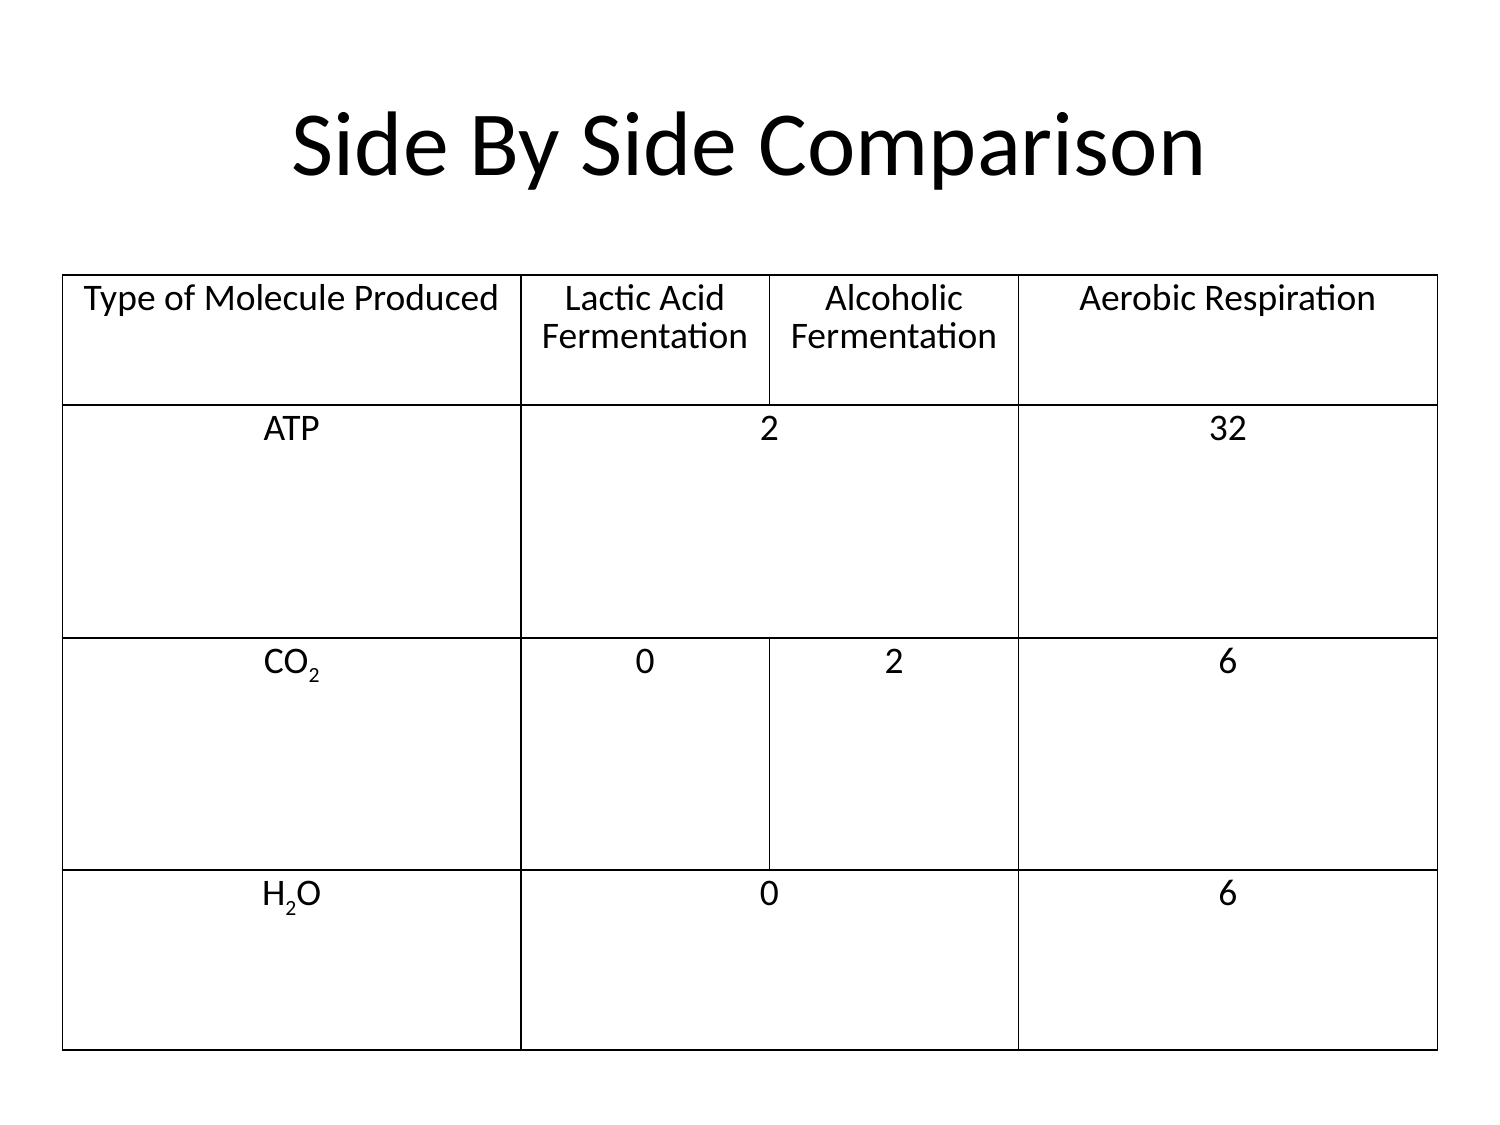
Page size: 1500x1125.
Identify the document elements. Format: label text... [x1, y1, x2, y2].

title Side By Side Comparison [75, 45, 1425, 233]
table_cell ATP [63, 406, 520, 637]
table_cell CO2 [63, 639, 520, 869]
table_header Type of Molecule Produced [63, 276, 520, 404]
table_header Alcoholic Fermentation [770, 276, 1018, 404]
table_cell 2 [770, 639, 1018, 869]
table_cell 6 [1019, 639, 1437, 869]
table_cell 6 [1019, 871, 1437, 1049]
table_cell 2 [522, 406, 1018, 637]
table_header Aerobic Respiration [1019, 276, 1437, 404]
table_header Lactic Acid Fermentation [522, 276, 769, 404]
table_cell 0 [522, 871, 1018, 1049]
table_cell 0 [522, 639, 769, 869]
table_cell H2O [63, 871, 520, 1049]
table_cell 32 [1019, 406, 1437, 637]
